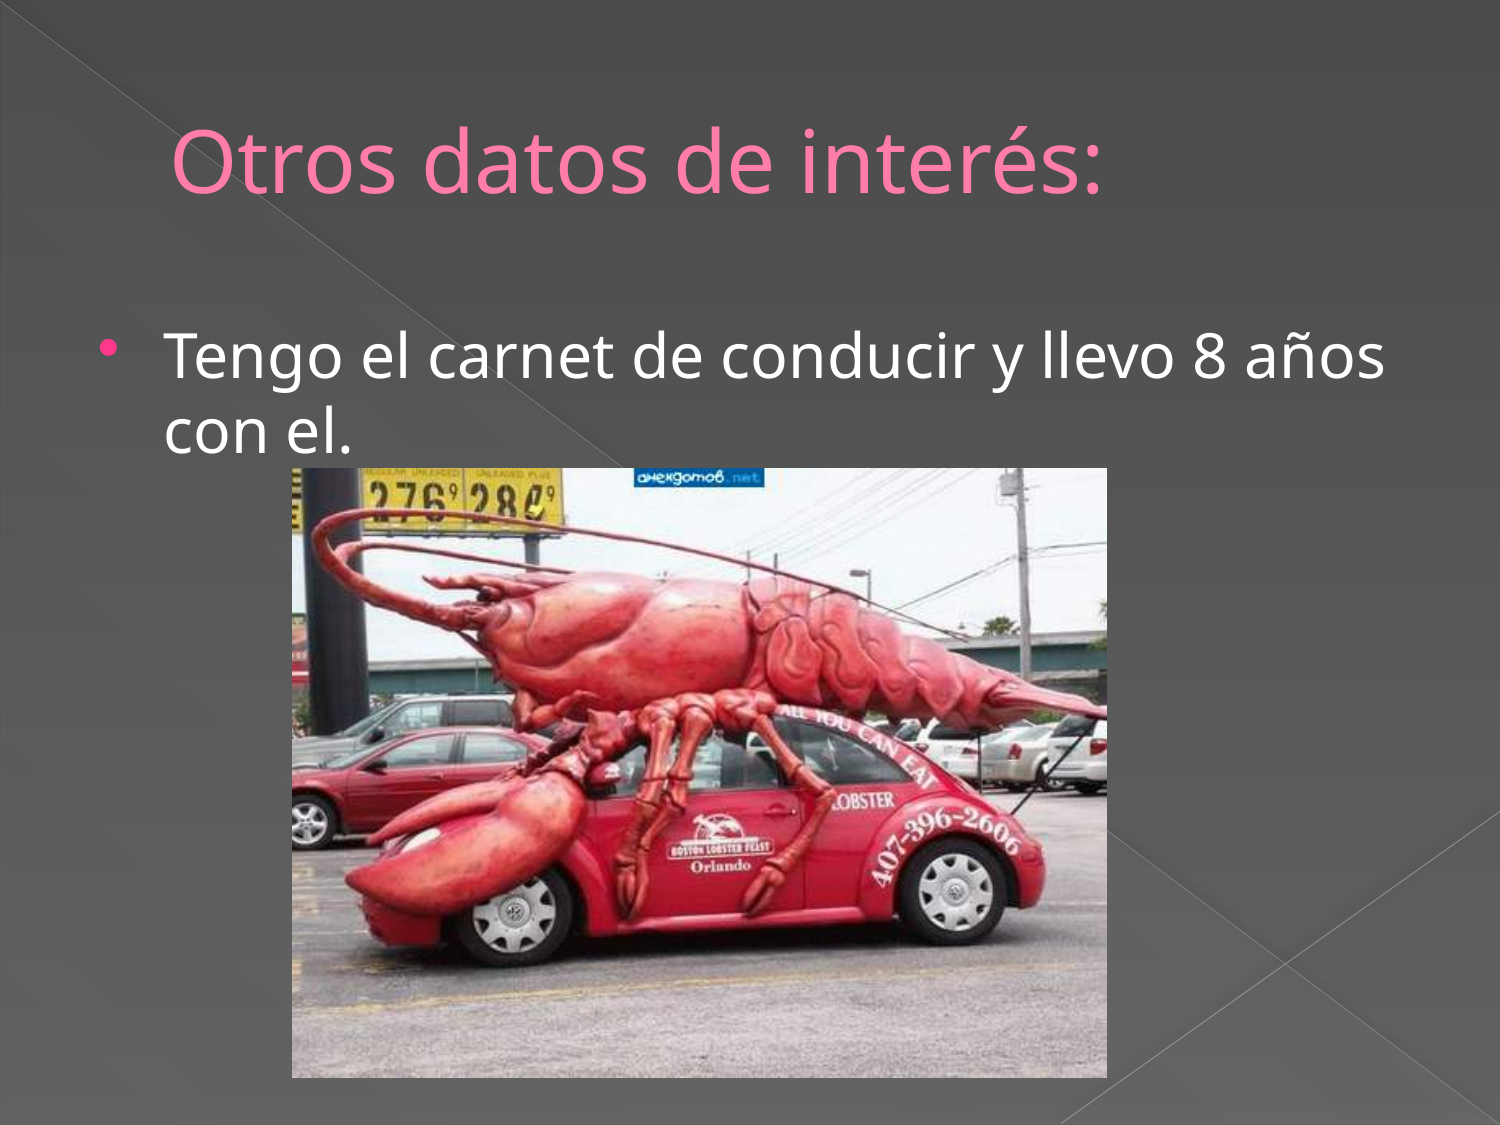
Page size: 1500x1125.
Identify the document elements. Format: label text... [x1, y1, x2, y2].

title Otros datos de interés: [75, 43, 1425, 274]
list Tengo el carnet de conducir y llevo 8 años con el. [75, 308, 1425, 1059]
picture [292, 468, 1107, 1078]
